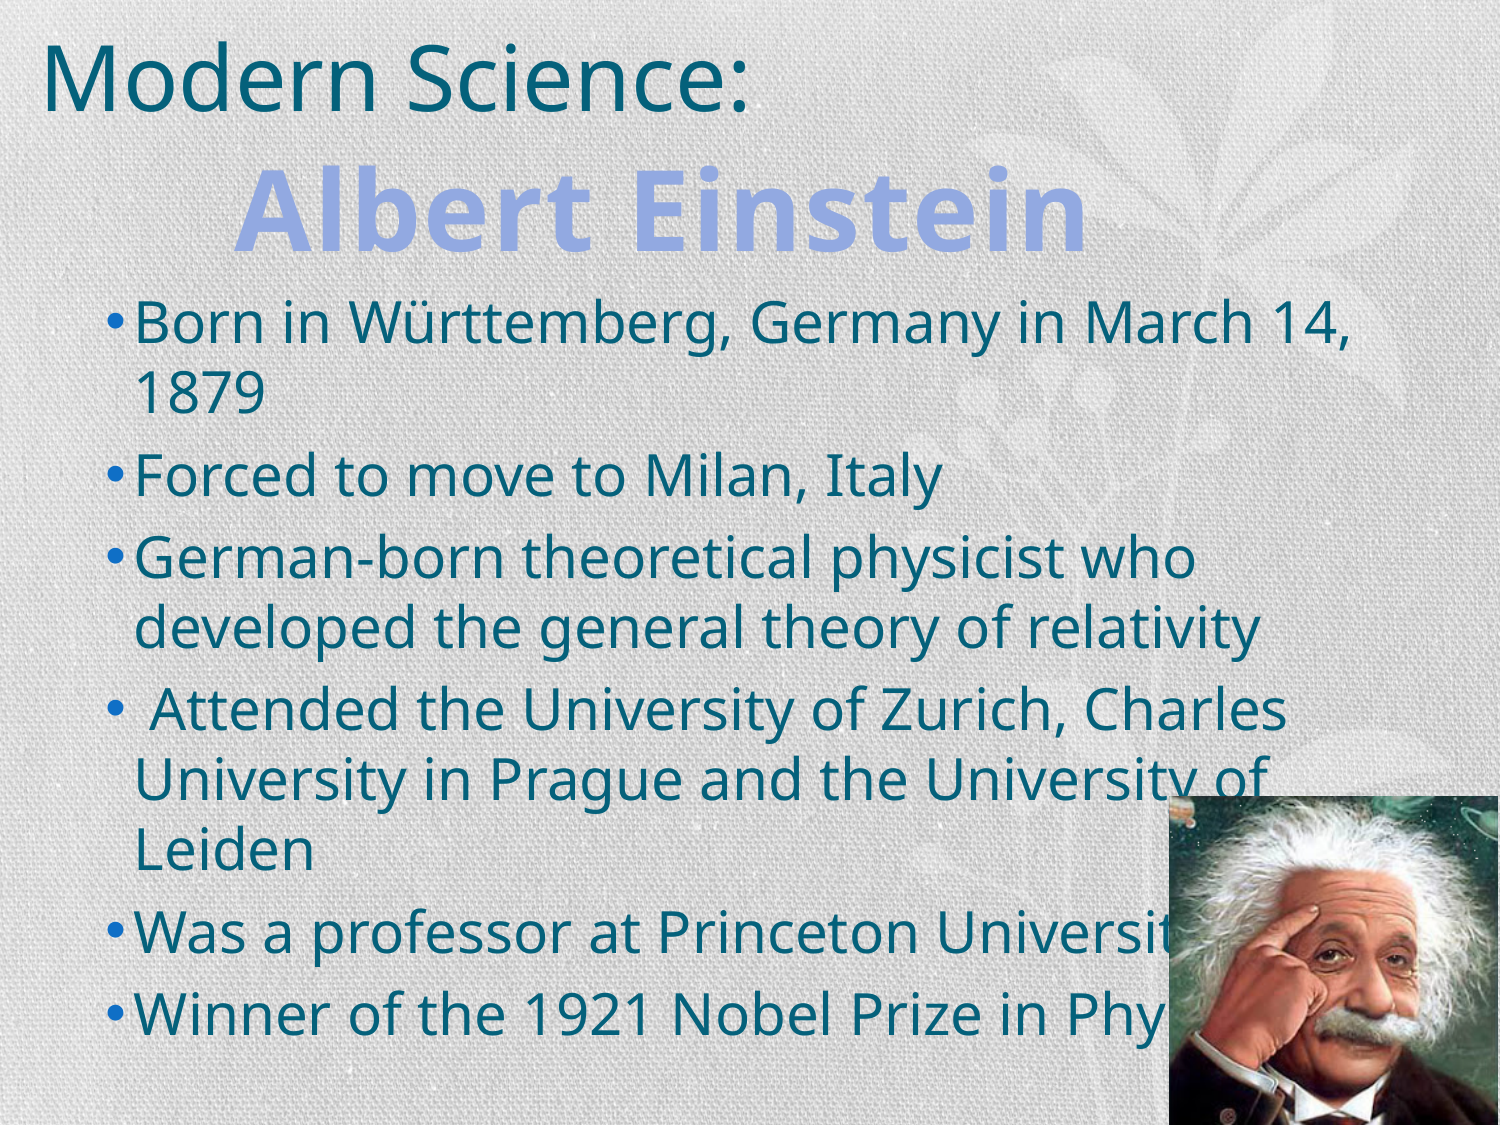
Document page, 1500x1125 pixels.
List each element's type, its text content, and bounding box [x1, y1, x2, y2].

title Modern Science: [24, 37, 1435, 138]
text_box Albert Einstein [219, 131, 1140, 282]
picture [1169, 796, 1498, 1125]
list Born in Württemberg, Germany in March 14, 1879 Forced to move to Milan, Italy German-born theoretical physicist who developed the general theory of relativity Attended the University of Zurich, Charles University in Prague and the University of Leiden Was a professor at Princeton University Winner of the 1921 Nobel Prize in Physics [62, 278, 1473, 1089]
